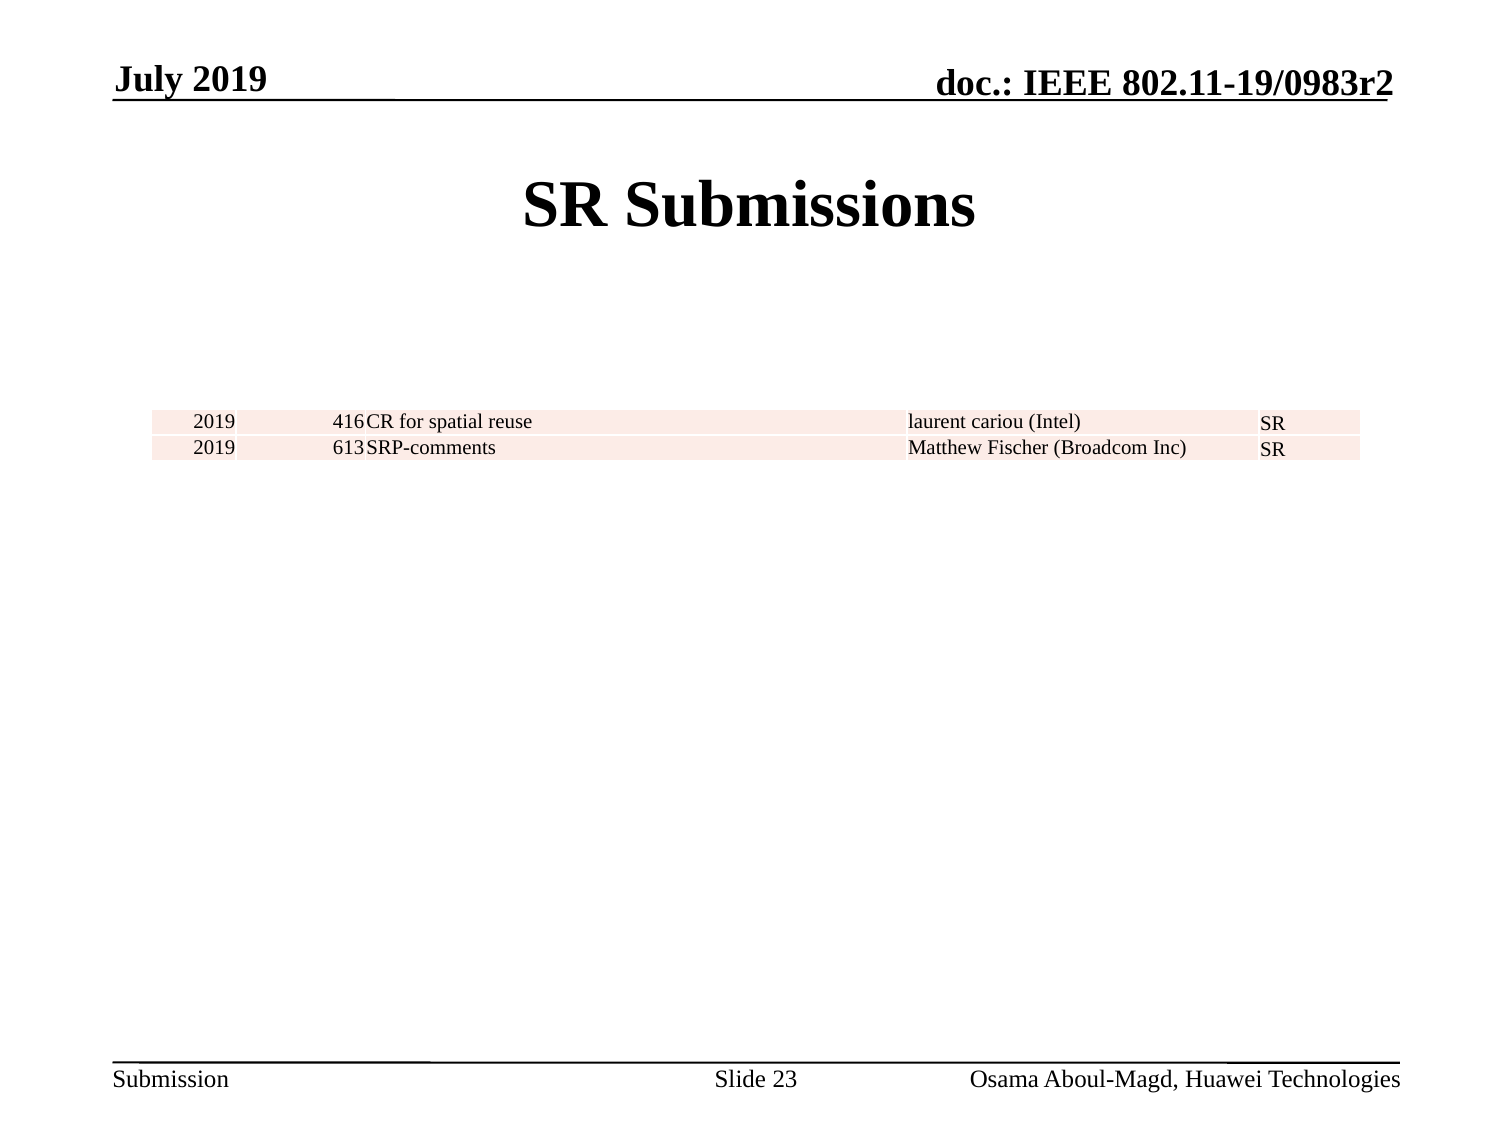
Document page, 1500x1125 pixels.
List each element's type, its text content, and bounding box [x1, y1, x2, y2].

table_header 416 [237, 410, 365, 434]
footer Osama Aboul-Magd, Huawei Technologies [878, 1061, 1402, 1093]
table_header CR for spatial reuse [366, 410, 906, 434]
table_header 2019 [152, 410, 235, 434]
table_header SR [1260, 410, 1360, 434]
table_cell 2019 [152, 436, 235, 460]
table_cell 613 [237, 436, 365, 460]
title SR Submissions [112, 112, 1388, 288]
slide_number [114, 54, 423, 100]
table_cell Matthew Fischer (Broadcom Inc) [908, 436, 1258, 460]
table_cell SR [1260, 436, 1360, 460]
table_cell SRP-comments [366, 436, 906, 460]
table_header laurent cariou (Intel) [908, 410, 1258, 434]
slide_number Slide 23 [712, 1061, 800, 1123]
